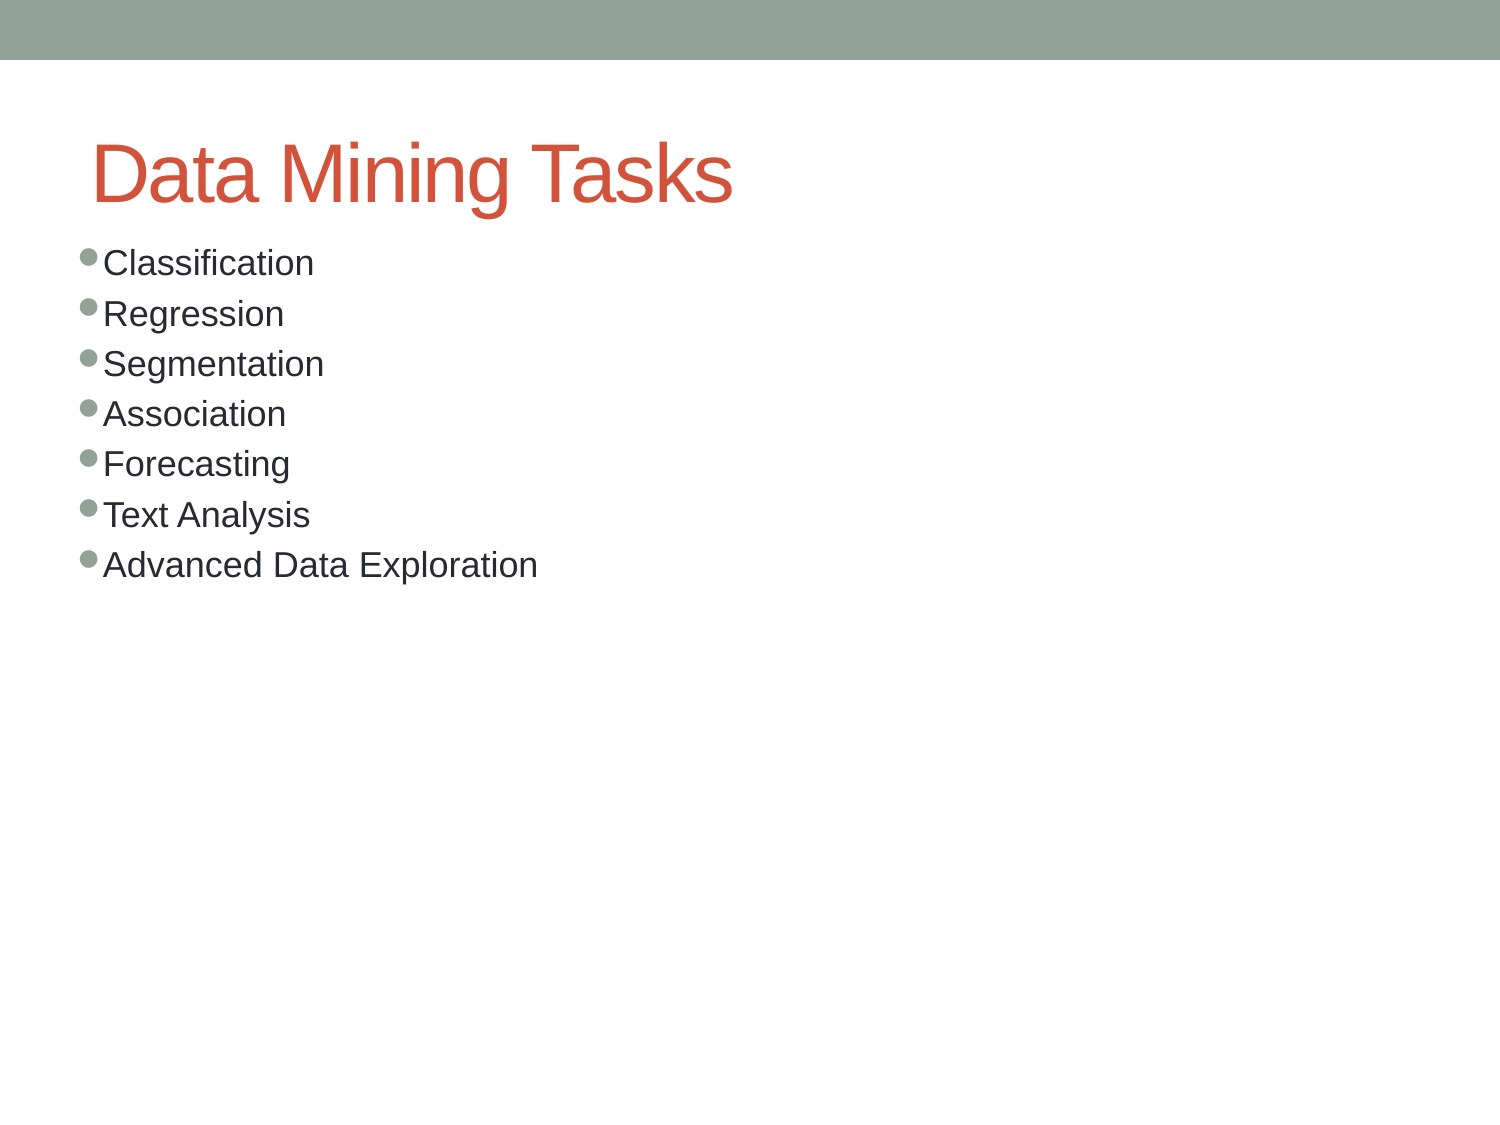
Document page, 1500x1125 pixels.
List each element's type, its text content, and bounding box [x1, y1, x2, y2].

title Data Mining Tasks [75, 87, 1425, 250]
list Classification Regression Segmentation Association Forecasting Text Analysis Advanced Data Exploration [62, 232, 741, 596]
